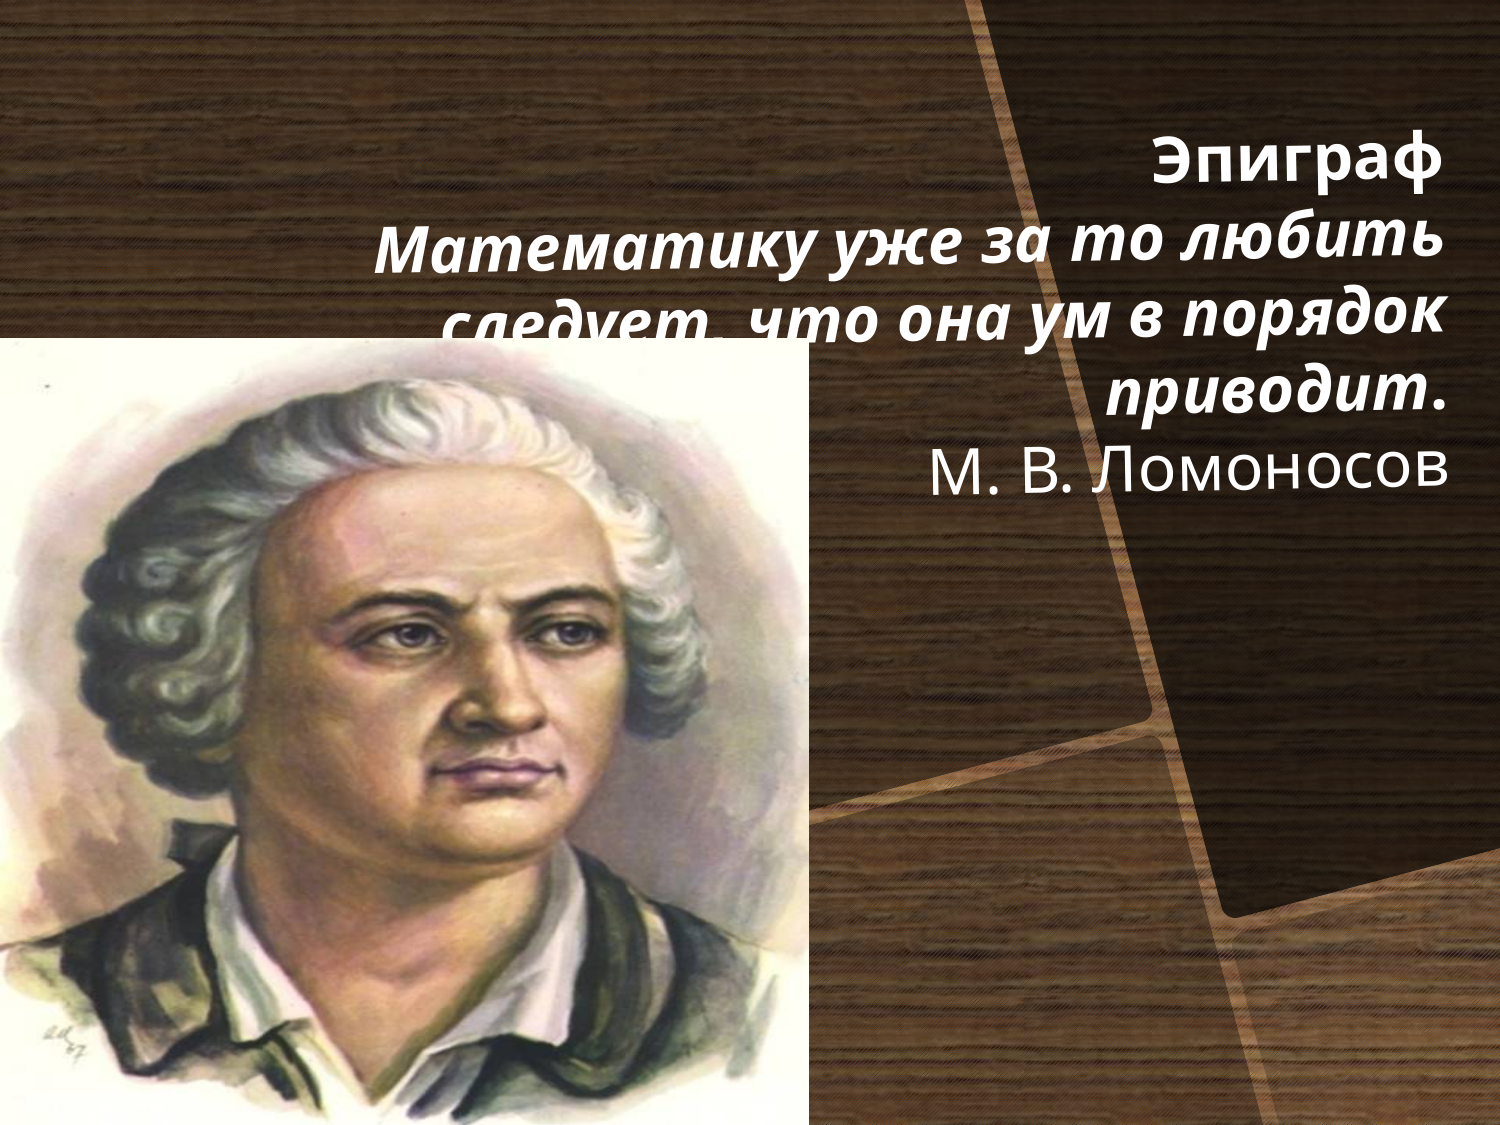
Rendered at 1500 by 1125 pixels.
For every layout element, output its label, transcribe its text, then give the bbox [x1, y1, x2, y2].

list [0, 337, 809, 1125]
title Эпиграф Математику уже за то любить следует, что она ум в порядок приводит. М. В. Ломоносов [76, 101, 1468, 595]
